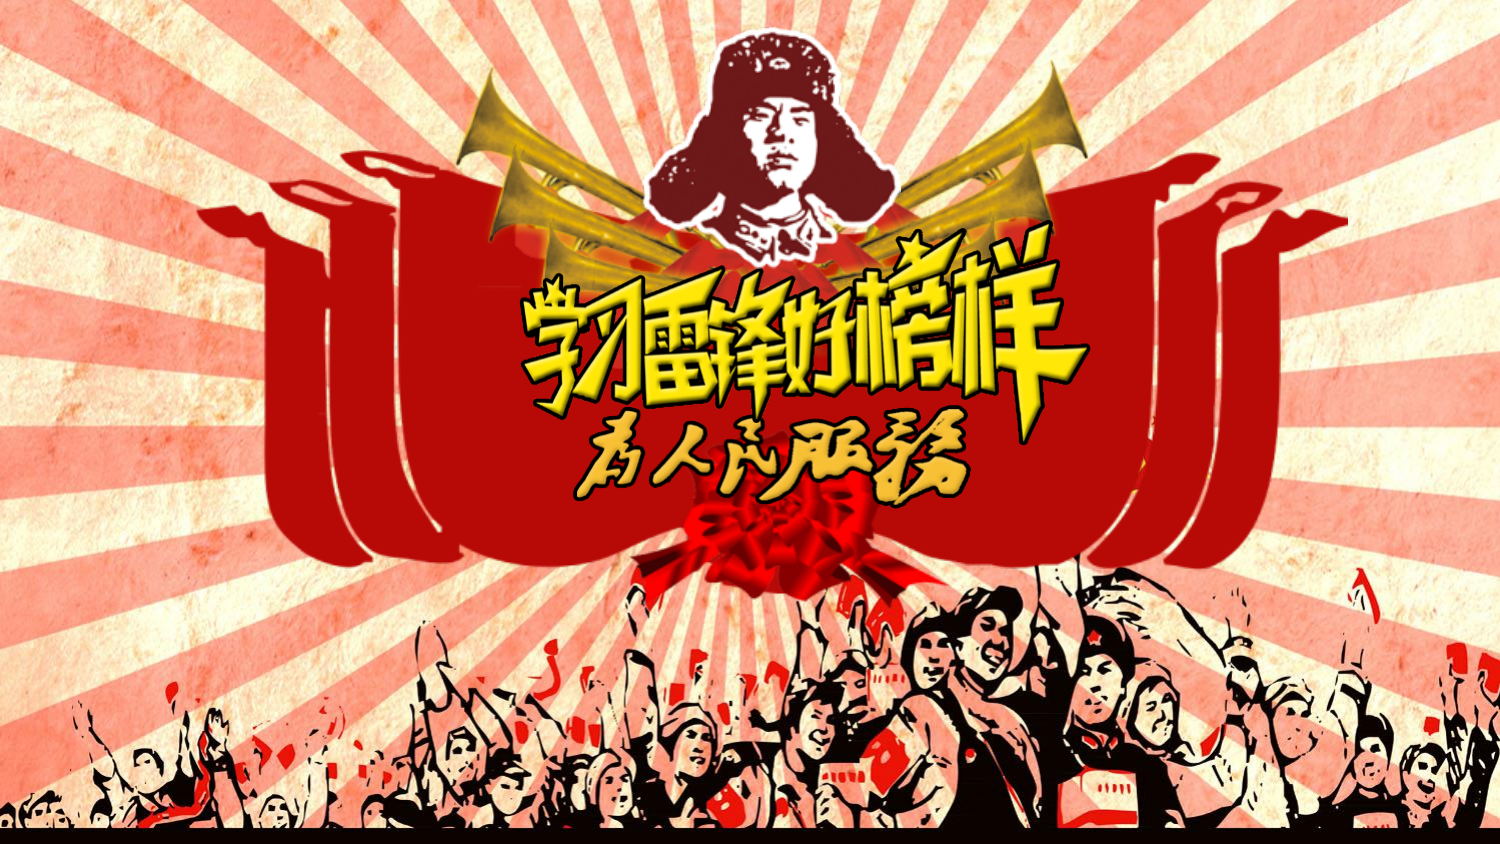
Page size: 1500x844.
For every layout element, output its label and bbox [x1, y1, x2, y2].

text_box [196, 54, 1348, 611]
picture [0, 0, 1500, 844]
